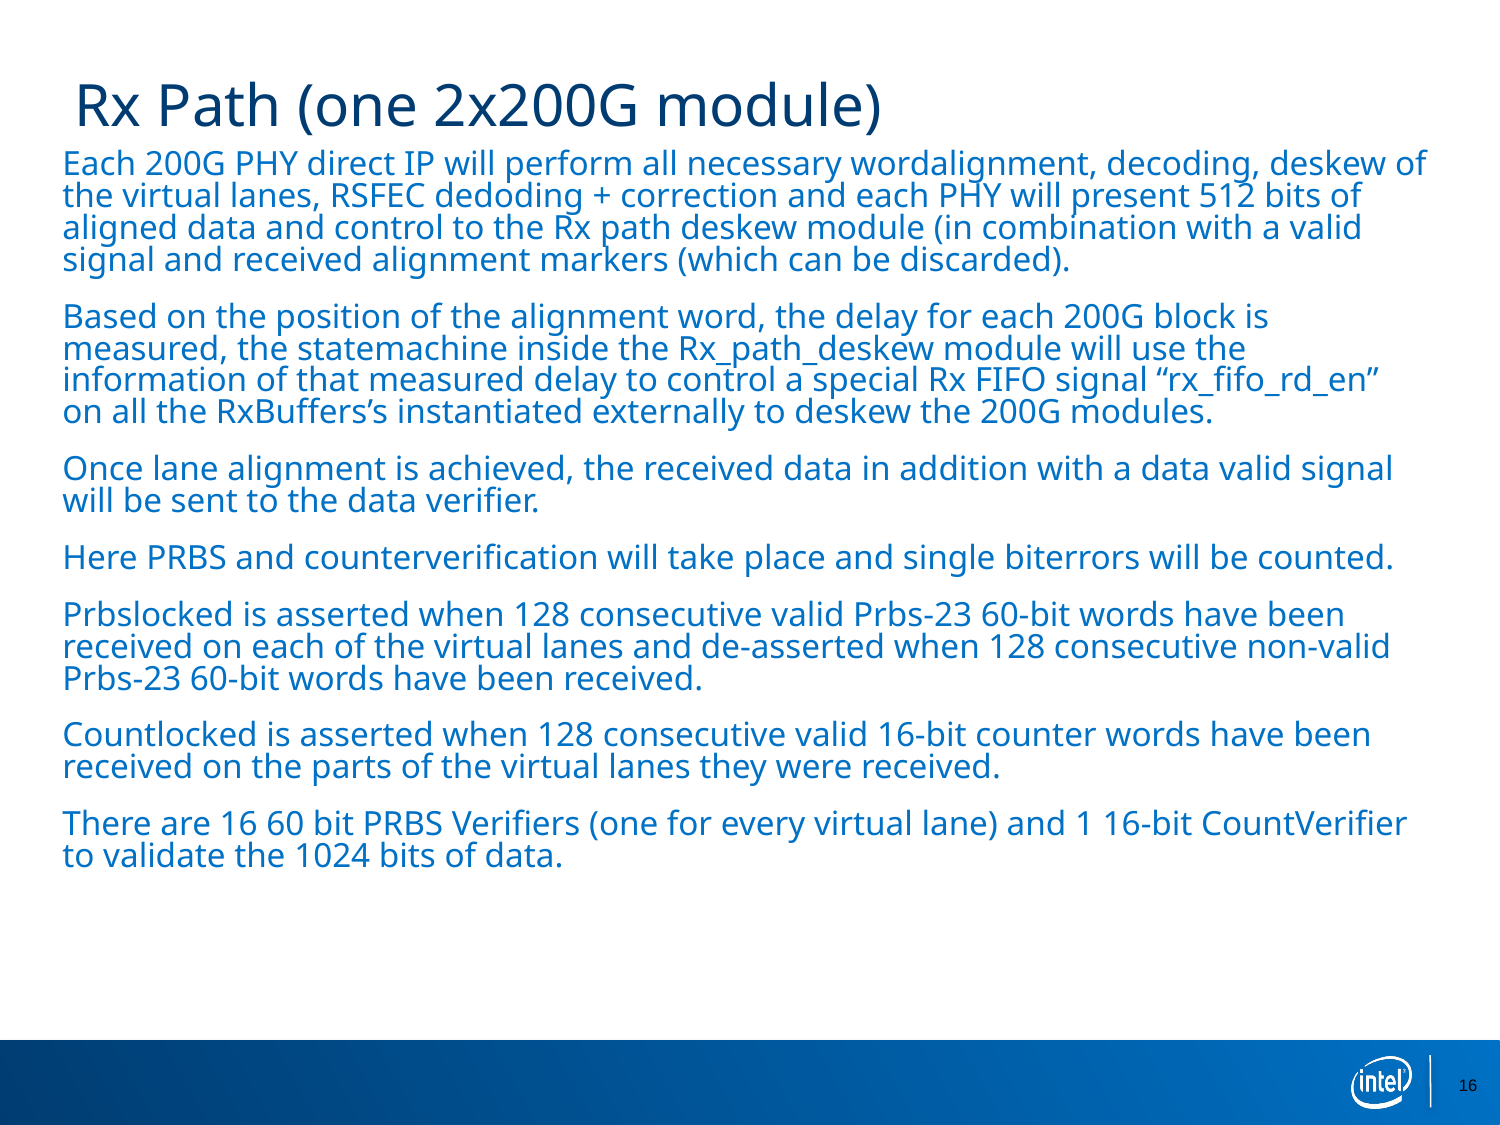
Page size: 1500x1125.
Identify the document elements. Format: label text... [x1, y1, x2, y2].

slide_number 16 [1127, 1055, 1478, 1116]
title Rx Path (one 2x200G module) [74, 67, 1425, 149]
list Each 200G PHY direct IP will perform all necessary wordalignment, decoding, deskew of the virtual lanes, RSFEC dedoding + correction and each PHY will present 512 bits of aligned data and control to the Rx path deskew module (in combination with a valid signal and received alignment markers (which can be discarded). Based on the position of the alignment word, the delay for each 200G block is measured, the statemachine inside the Rx_path_deskew module will use the information of that measured delay to control a special Rx FIFO signal “rx_fifo_rd_en” on all the RxBuffers’s instantiated externally to deskew the 200G modules. Once lane alignment is achieved, the received data in addition with a data valid signal will be sent to the data verifier. Here PRBS and counterverification will take place and single biterrors will be counted. Prbslocked is asserted when 128 consecutive valid Prbs-23 60-bit words have been received on each of the virtual lanes and de-asserted when 128 consecutive non-valid Prbs-23 60-bit words have been received. Countlocked is asserted when 128 consecutive valid 16-bit counter words have been received on the parts of the virtual lanes they were received. There are 16 60 bit PRBS Verifiers (one for every virtual lane) and 1 16-bit CountVerifier to validate the 1024 bits of data. [62, 149, 1430, 1013]
